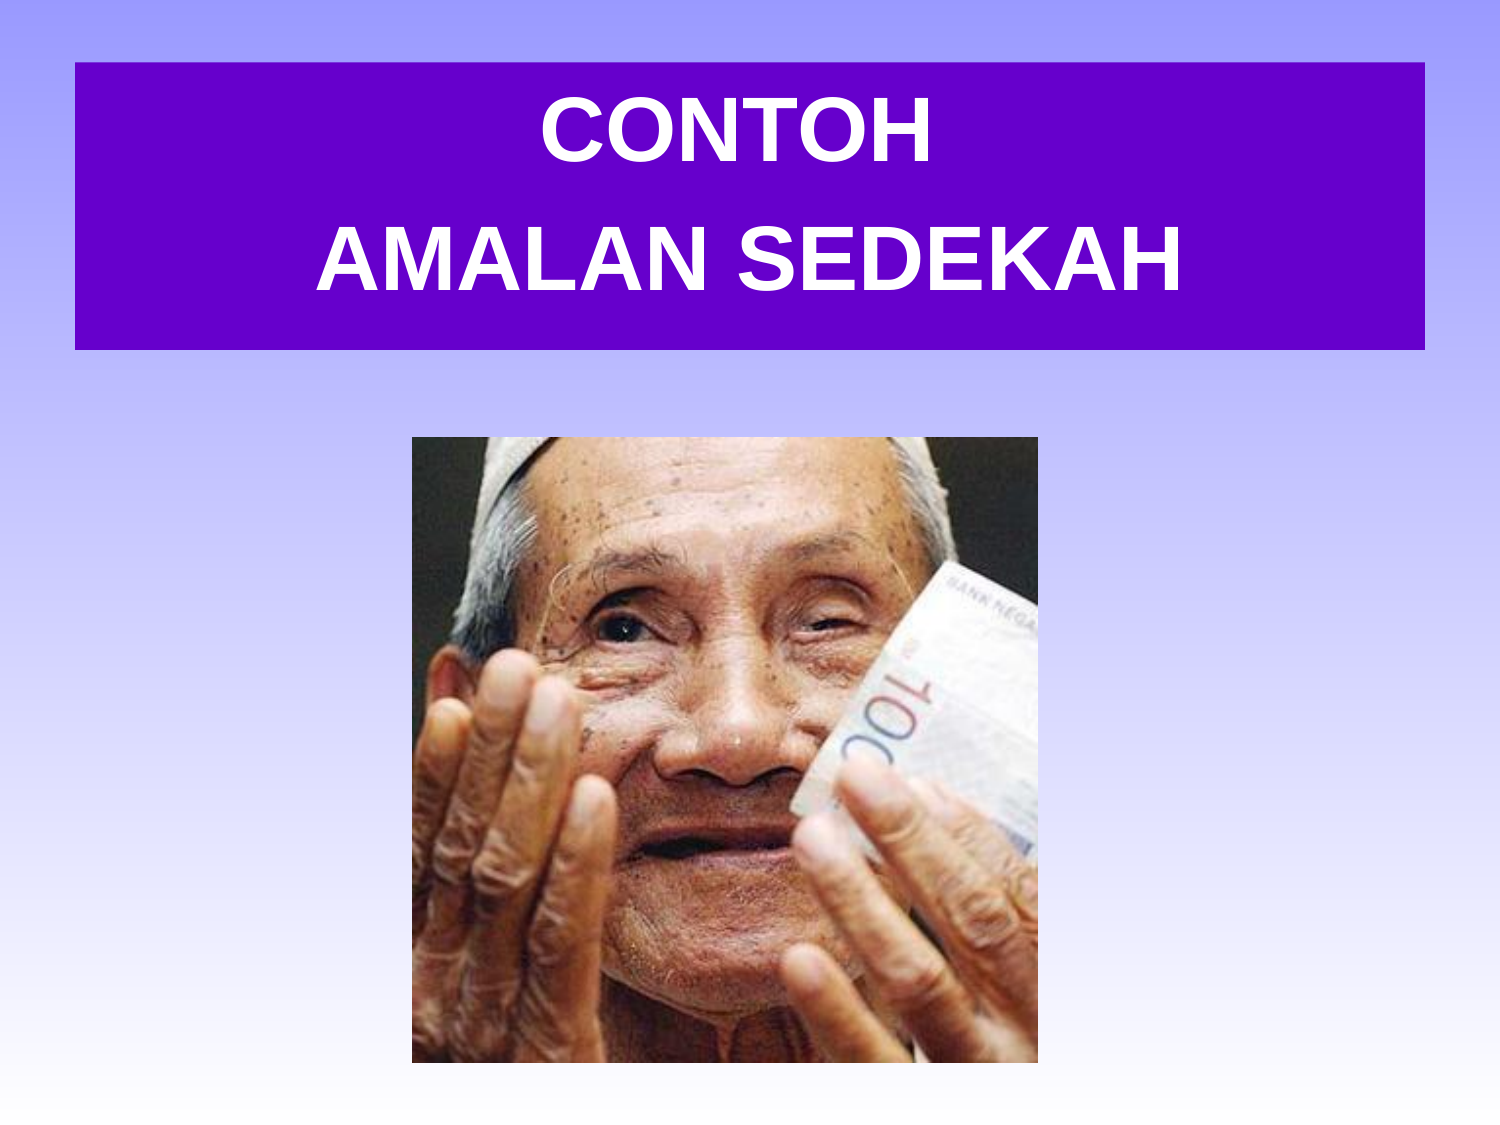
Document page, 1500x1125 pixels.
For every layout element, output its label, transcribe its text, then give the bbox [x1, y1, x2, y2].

picture [412, 437, 1038, 1063]
list CONTOH AMALAN SEDEKAH [75, 62, 1425, 350]
